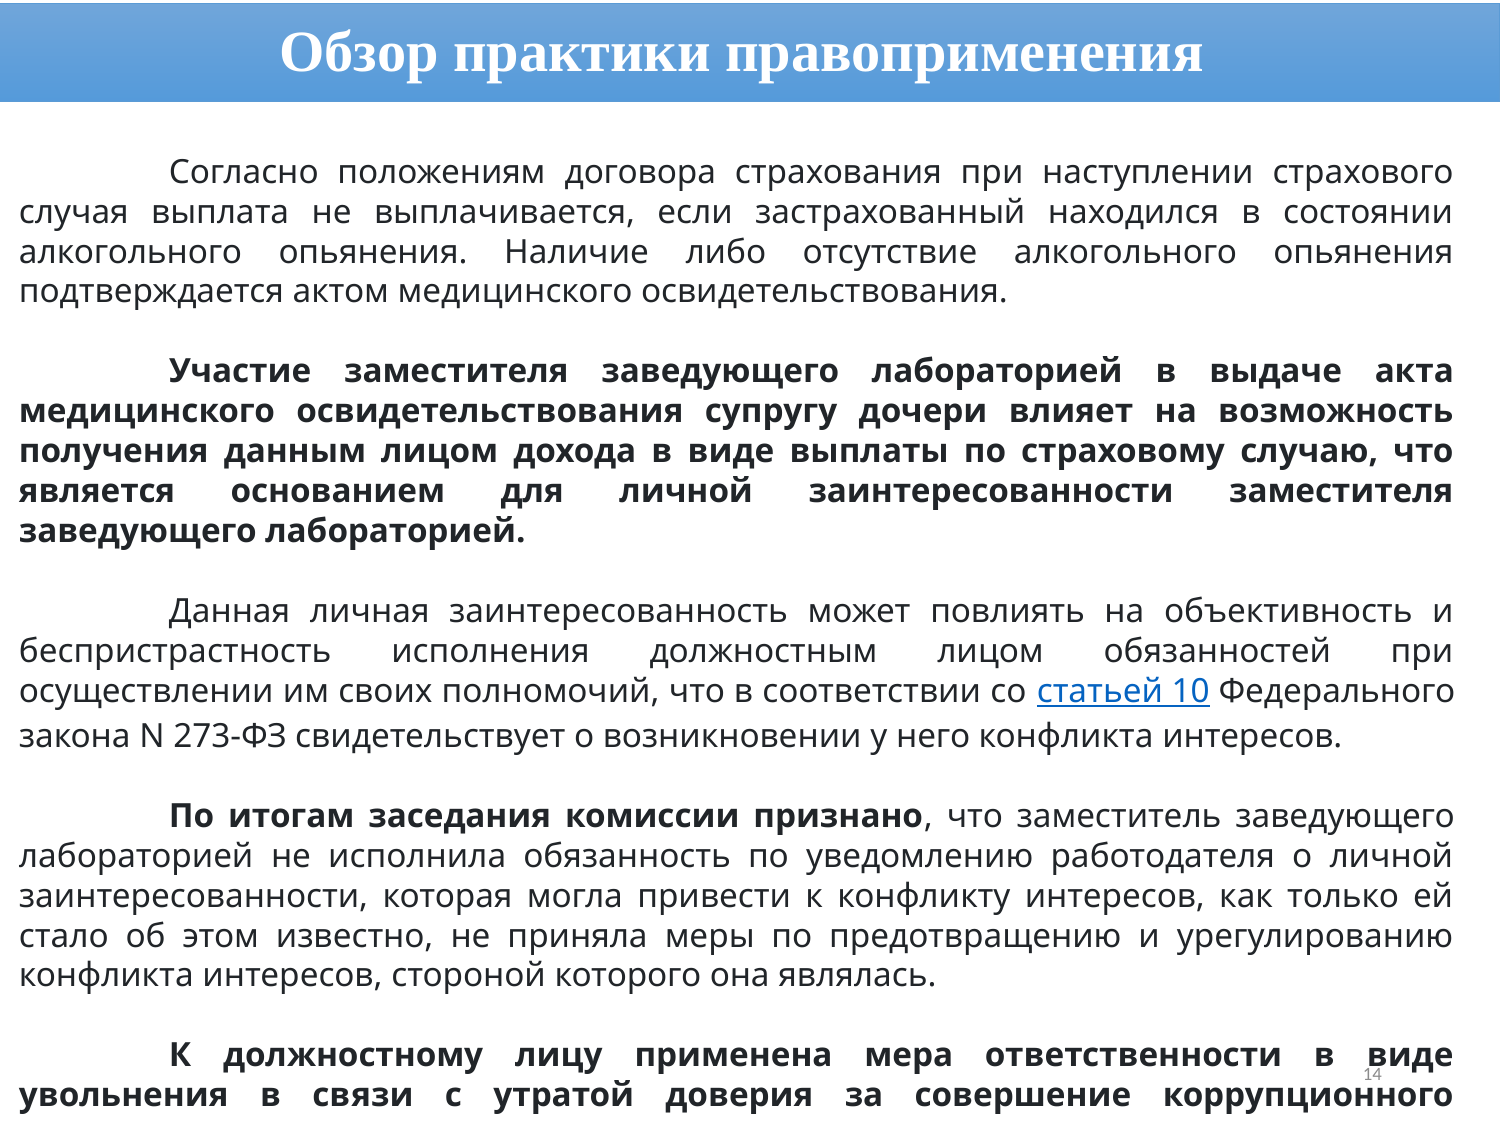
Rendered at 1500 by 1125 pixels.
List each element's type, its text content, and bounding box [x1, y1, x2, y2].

list Согласно положениям договора страхования при наступлении страхового случая выплата не выплачивается, если застрахованный находился в состоянии алкогольного опьянения. Наличие либо отсутствие алкогольного опьянения подтверждается актом медицинского освидетельствования. Участие заместителя заведующего лабораторией в выдаче акта медицинского освидетельствования супругу дочери влияет на возможность получения данным лицом дохода в виде выплаты по страховому случаю, что является основанием для личной заинтересованности заместителя заведующего лабораторией. Данная личная заинтересованность может повлиять на объективность и беспристрастность исполнения должностным лицом обязанностей при осуществлении им своих полномочий, что в соответствии со статьей 10 Федерального закона N 273-ФЗ свидетельствует о возникновении у него конфликта интересов. По итогам заседания комиссии признано, что заместитель заведующего лабораторией не исполнила обязанность по уведомлению работодателя о личной заинтересованности, которая могла привести к конфликту интересов, как только ей стало об этом известно, не приняла меры по предотвращению и урегулированию конфликта интересов, стороной которого она являлась. К должностному лицу применена мера ответственности в виде увольнения в связи с утратой доверия за совершение коррупционного правонарушения. [3, 54, 1471, 1094]
title Обзор практики правоприменения [0, 3, 1500, 102]
slide_number 14 [1059, 1042, 1397, 1103]
